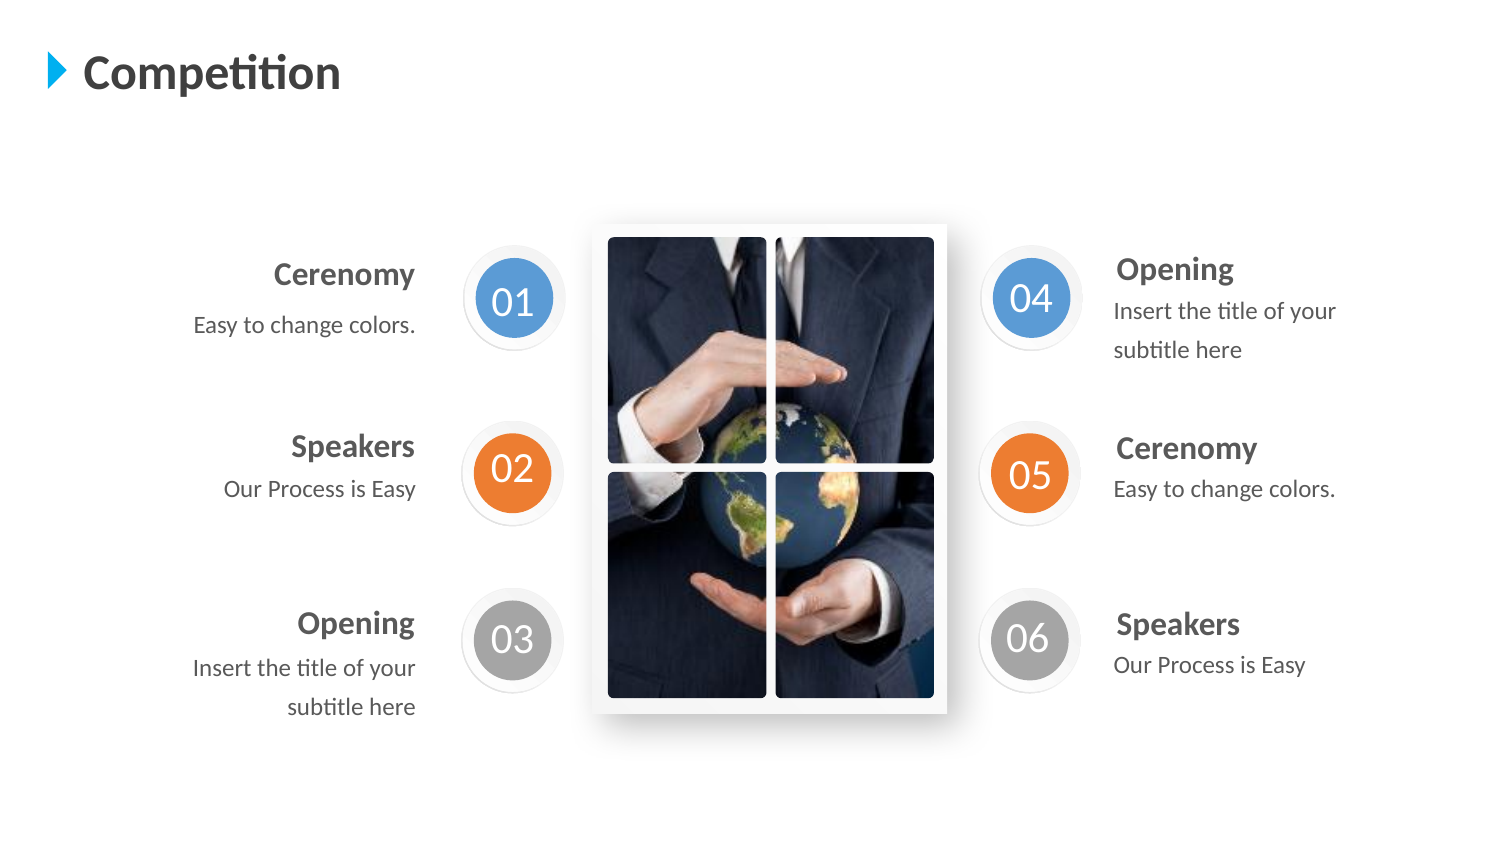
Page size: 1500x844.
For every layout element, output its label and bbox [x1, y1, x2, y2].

text_box [978, 587, 1082, 694]
text_box [978, 420, 1082, 527]
text_box [592, 224, 948, 714]
text_box [1103, 227, 1382, 684]
text_box [980, 245, 1083, 351]
text_box [113, 232, 427, 727]
text_box [775, 237, 934, 464]
text_box [607, 471, 767, 699]
text_box [463, 245, 566, 351]
text_box [775, 471, 934, 699]
text_box [461, 587, 564, 694]
text_box [48, 32, 359, 108]
text_box [461, 420, 564, 527]
text_box [607, 237, 767, 464]
